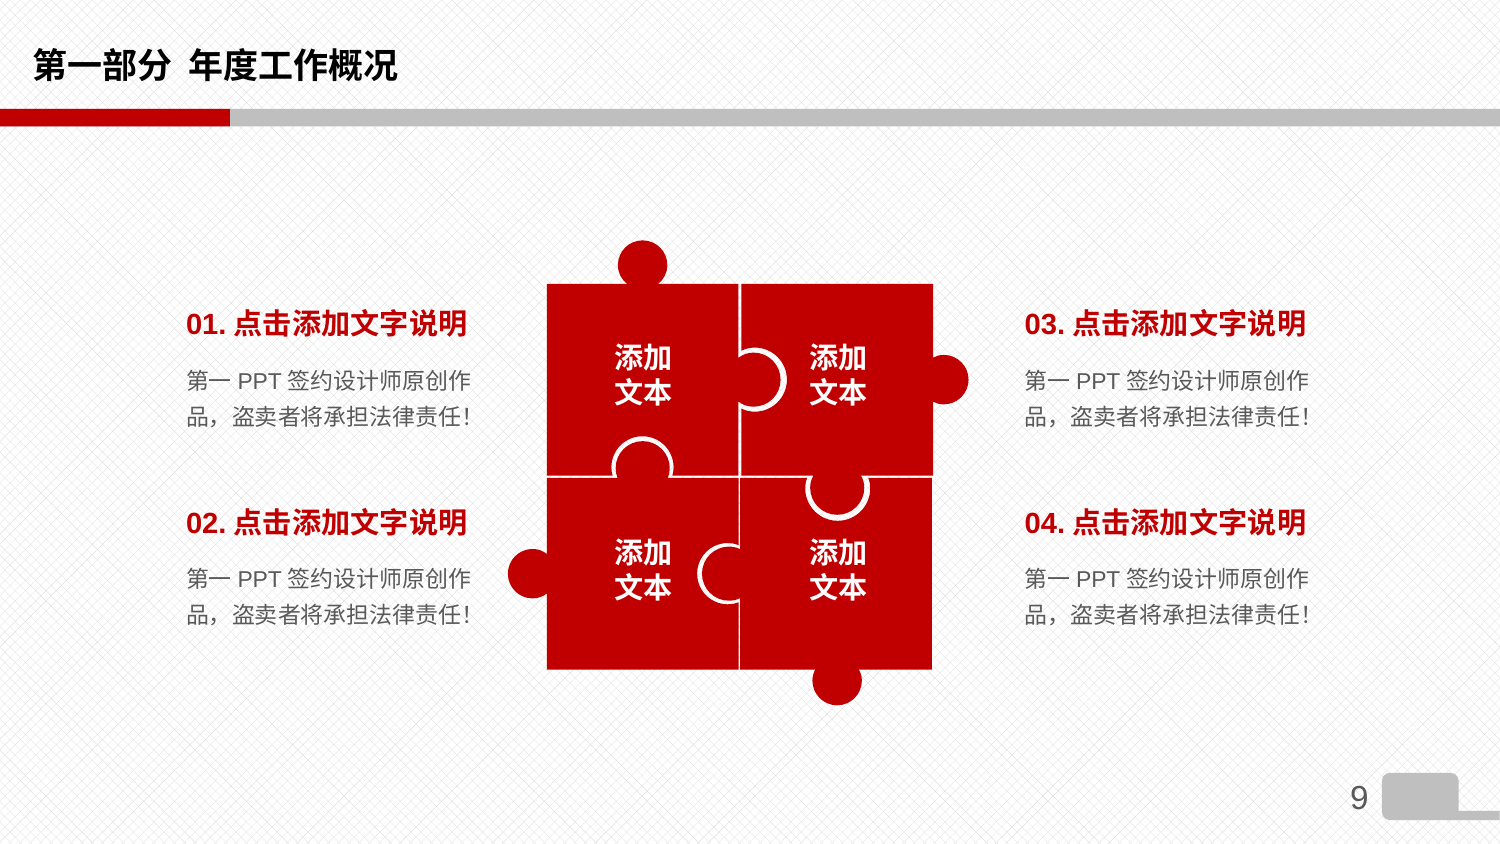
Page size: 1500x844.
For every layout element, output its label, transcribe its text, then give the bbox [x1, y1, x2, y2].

text_box 第一PPT签约设计师原创作品，盗卖者将承担法律责任！ [1009, 351, 1328, 438]
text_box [741, 283, 969, 516]
title 第一部分 年度工作概况 [17, 35, 1368, 93]
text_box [546, 240, 781, 439]
text_box 第一PPT签约设计师原创作品，盗卖者将承担法律责任！ [171, 351, 490, 438]
text_box 01.点击添加文字说明 [171, 298, 490, 348]
text_box 03.点击添加文字说明 [1009, 298, 1328, 348]
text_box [507, 440, 736, 670]
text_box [701, 477, 933, 706]
text_box 第一PPT签约设计师原创作品，盗卖者将承担法律责任！ [1009, 549, 1328, 636]
text_box 02.点击添加文字说明 [171, 496, 490, 547]
text_box 04.点击添加文字说明 [1009, 496, 1328, 547]
text_box 第一PPT签约设计师原创作品，盗卖者将承担法律责任！ [171, 549, 490, 636]
